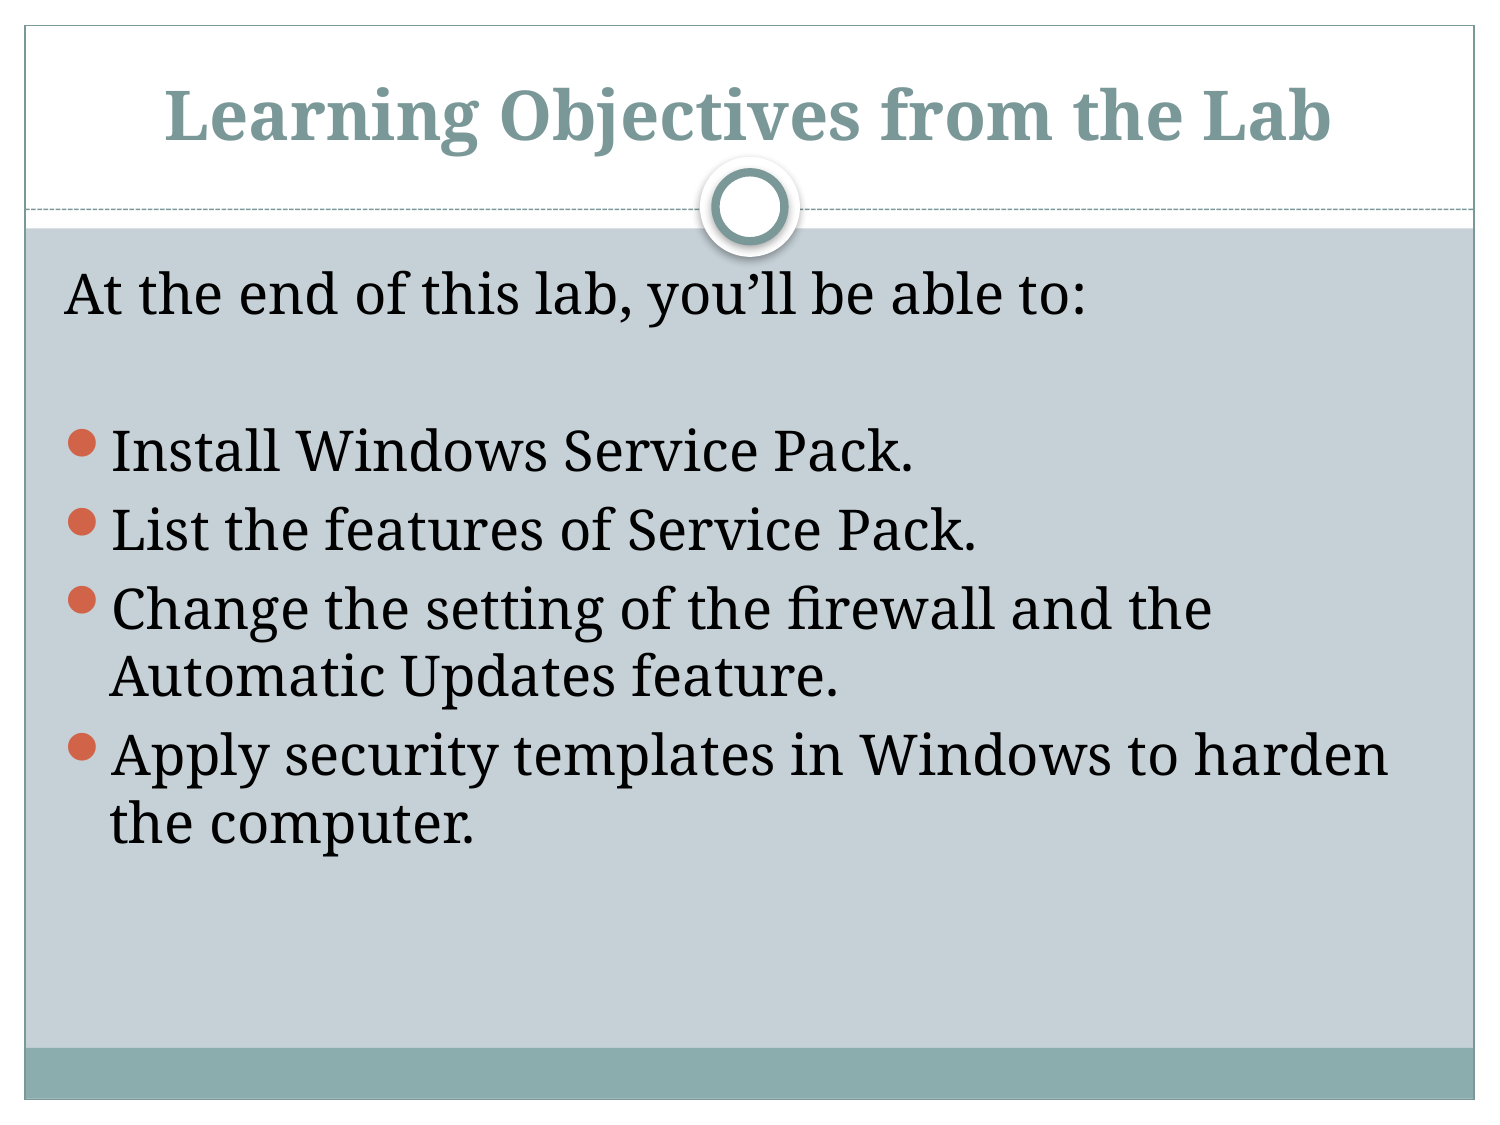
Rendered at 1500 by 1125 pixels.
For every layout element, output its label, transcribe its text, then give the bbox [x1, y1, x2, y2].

title Learning Objectives from the Lab [49, 37, 1450, 162]
list At the end of this lab, you’ll be able to: Install Windows Service Pack. List the features of Service Pack. Change the setting of the firewall and the Automatic Updates feature. Apply security templates in Windows to harden the computer. [49, 250, 1445, 1001]
